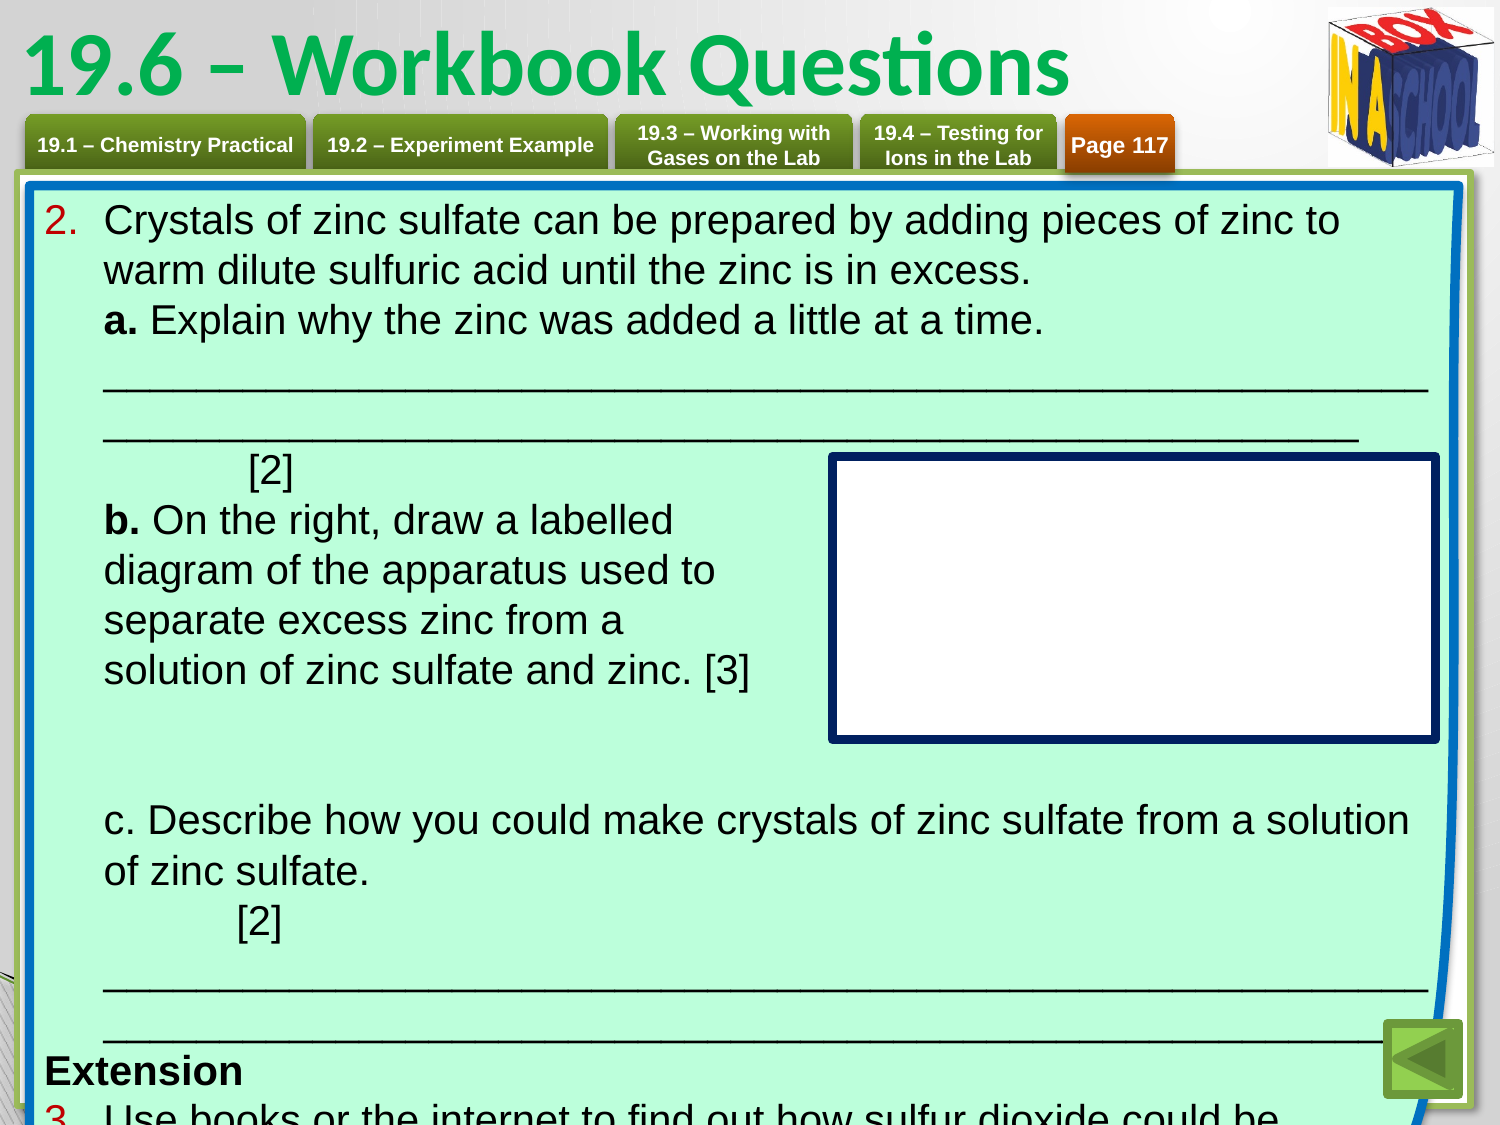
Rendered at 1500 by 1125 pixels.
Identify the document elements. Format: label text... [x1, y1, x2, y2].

text_box [828, 452, 1440, 744]
text_box [1383, 1019, 1463, 1099]
text_box Page 117 [1064, 113, 1176, 173]
picture [1328, 7, 1495, 167]
text_box Crystals of zinc sulfate can be prepared by adding pieces of zinc to warm dilute sulfuric acid until the zinc is in excess. a. Explain why the zinc was added a little at a time. _______________________________________________________________________________________________________________ [2] b. On the right, draw a labelled diagram of the apparatus used to separate excess zinc from a solution of zinc sulfate and zinc. [3] c. Describe how you could make crystals of zinc sulfate from a solution of zinc sulfate. [2] _________________________________________________________________________________________________________________ Extension Use books or the internet to find out how sulfur dioxide could be prepared in a school laboratory. [5] [29, 185, 1459, 1125]
title 19.6 – Workbook Questions [5, 7, 1270, 110]
